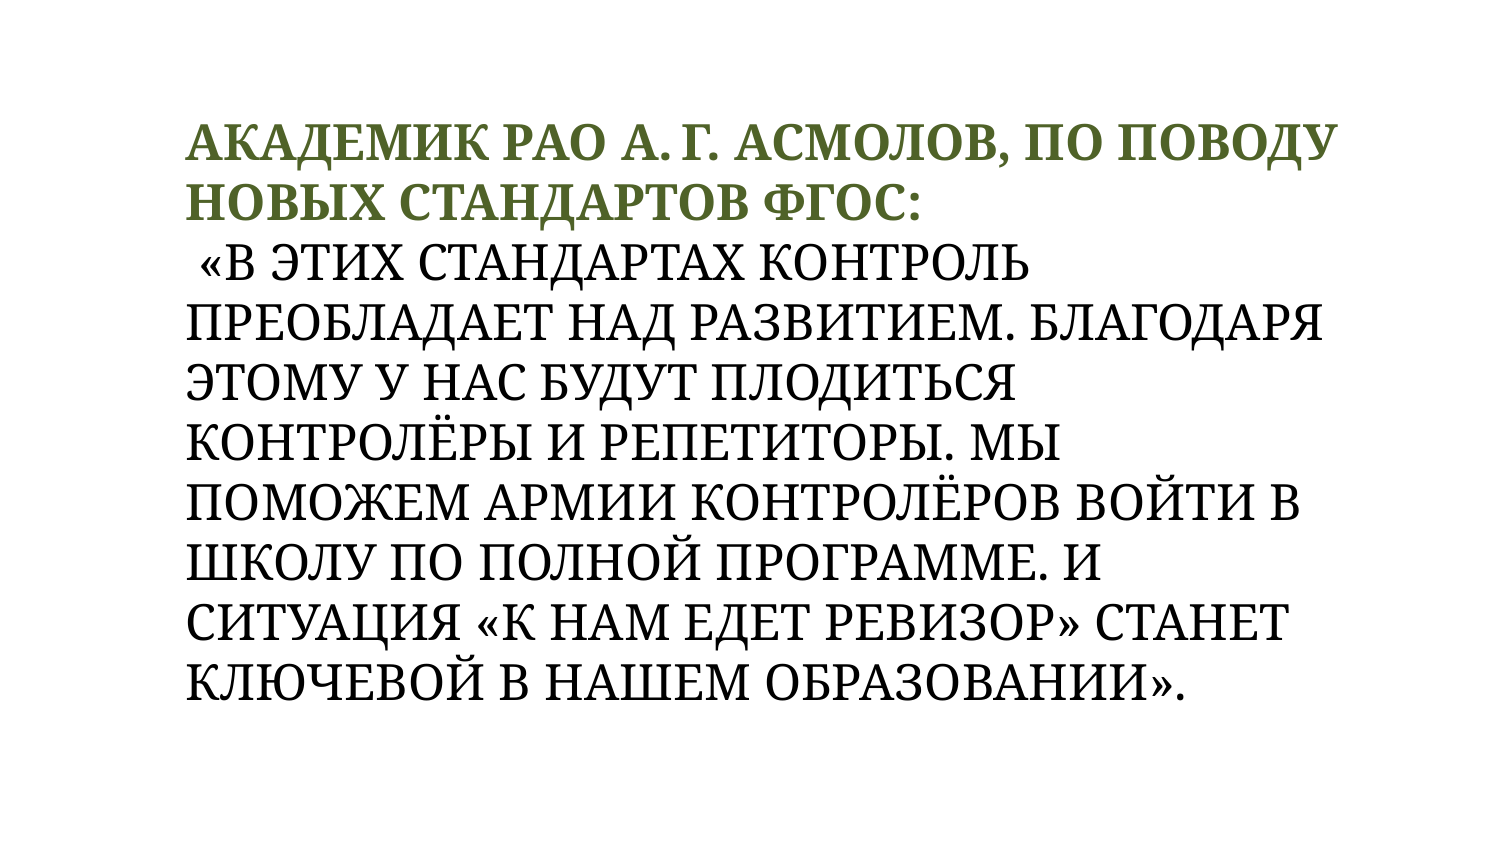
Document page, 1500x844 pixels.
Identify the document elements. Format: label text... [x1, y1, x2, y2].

text_box АКАДЕМИК РАО А. Г. АСМОЛОВ, ПО ПОВОДУ НОВЫХ СТАНДАРТОВ ФГОС: «В ЭТИХ СТАНДАРТАХ КОНТРОЛЬ ПРЕОБЛАДАЕТ НАД РАЗВИТИЕМ. БЛАГОДАРЯ ЭТОМУ У НАС БУДУТ ПЛОДИТЬСЯ КОНТРОЛЁРЫ И РЕПЕТИТОРЫ. МЫ ПОМОЖЕМ АРМИИ КОНТРОЛЁРОВ ВОЙТИ В ШКОЛУ ПО ПОЛНОЙ ПРОГРАММЕ. И СИТУАЦИЯ «К НАМ ЕДЕТ РЕВИЗОР» СТАНЕТ КЛЮЧЕВОЙ В НАШЕМ ОБРАЗОВАНИИ». [171, 102, 1365, 718]
